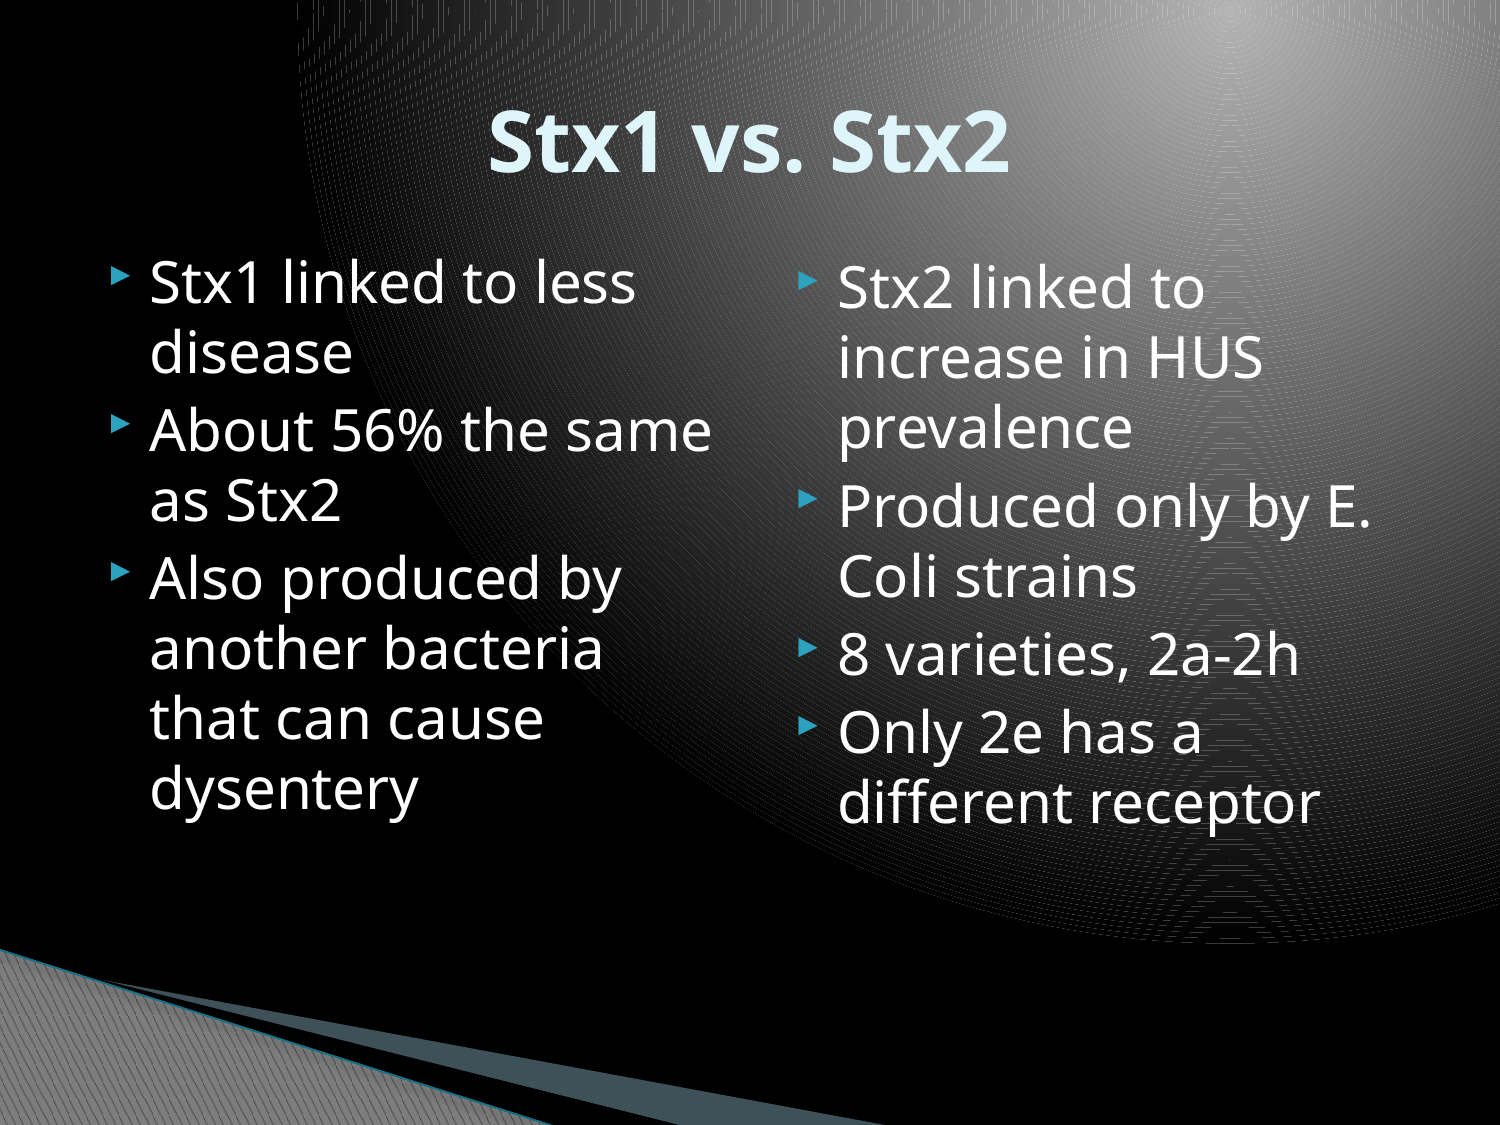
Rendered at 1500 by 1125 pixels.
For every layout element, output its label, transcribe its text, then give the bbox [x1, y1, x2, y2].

picture [0, 952, 543, 1125]
title Stx1 vs. Stx2 [75, 45, 1425, 233]
list Stx1 linked to less disease About 56% the same as Stx2 Also produced by another bacteria that can cause dysentery [75, 237, 738, 980]
list Stx2 linked to increase in HUS prevalence Produced only by E. Coli strains 8 varieties, 2a-2h Only 2e has a different receptor [762, 243, 1425, 986]
